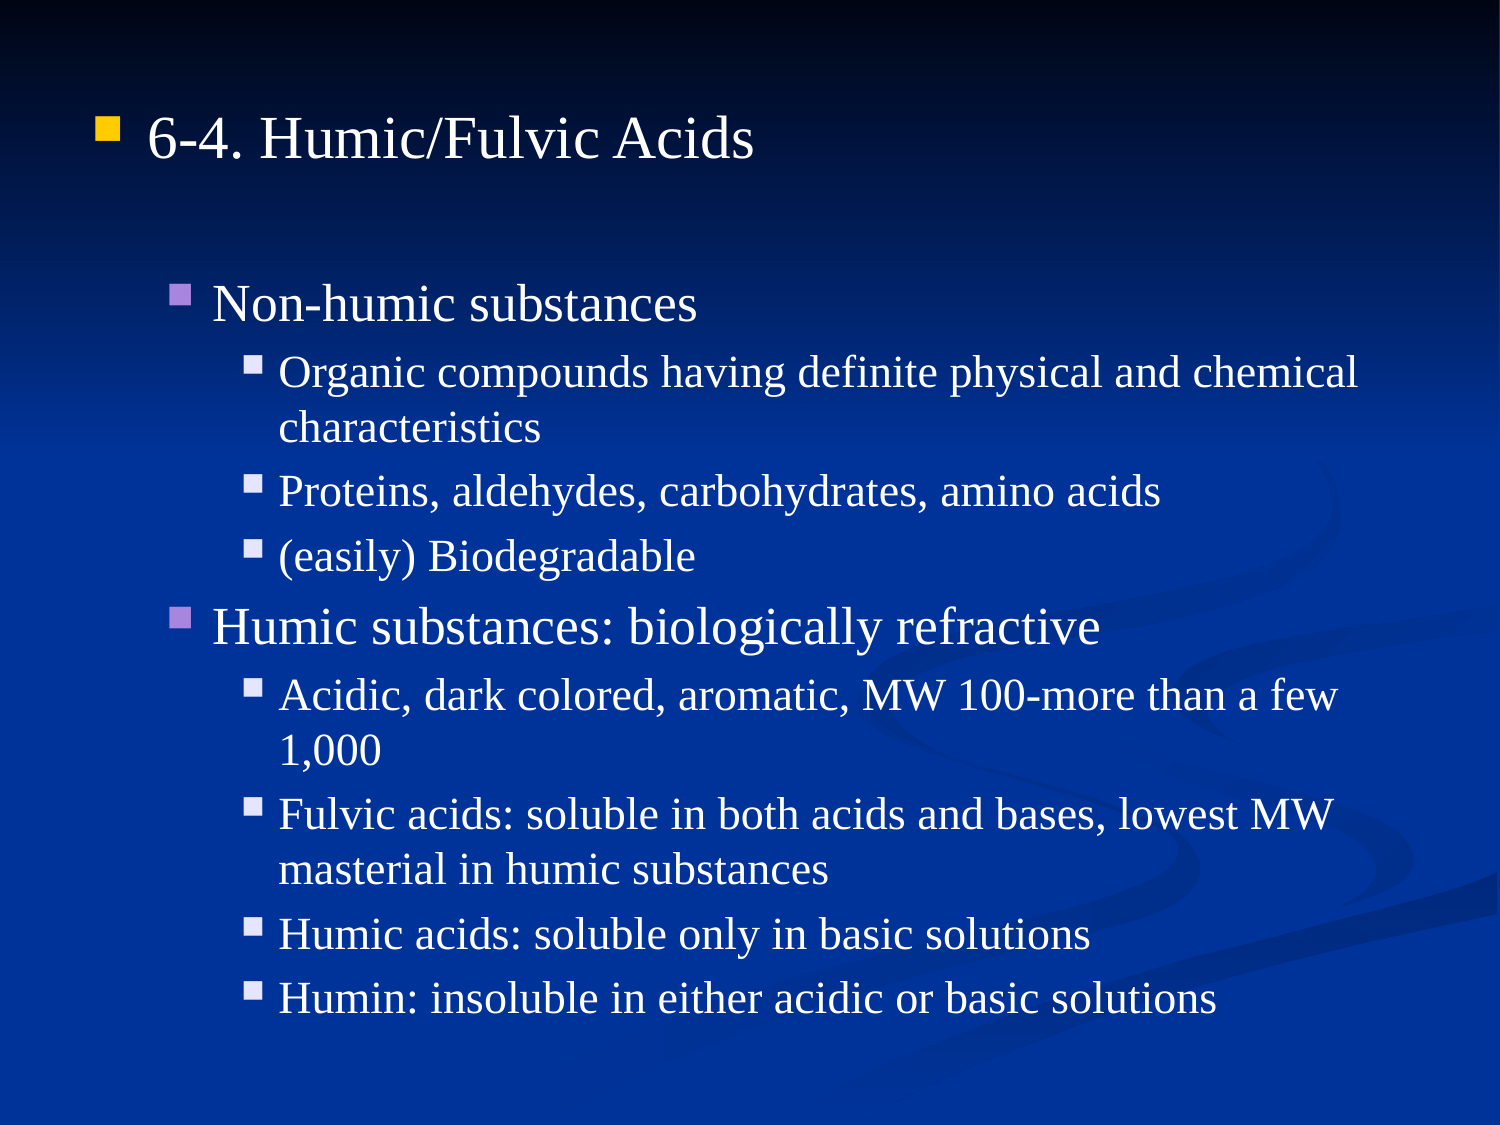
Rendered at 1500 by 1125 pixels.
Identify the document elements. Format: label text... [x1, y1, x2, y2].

list 6-4. Humic/Fulvic Acids Non-humic substances Organic compounds having definite physical and chemical characteristics Proteins, aldehydes, carbohydrates, amino acids (easily) Biodegradable Humic substances: biologically refractive Acidic, dark colored, aromatic, MW 100-more than a few 1,000 Fulvic acids: soluble in both acids and bases, lowest MW masterial in humic substances Humic acids: soluble only in basic solutions Humin: insoluble in either acidic or basic solutions [76, 89, 1428, 1036]
